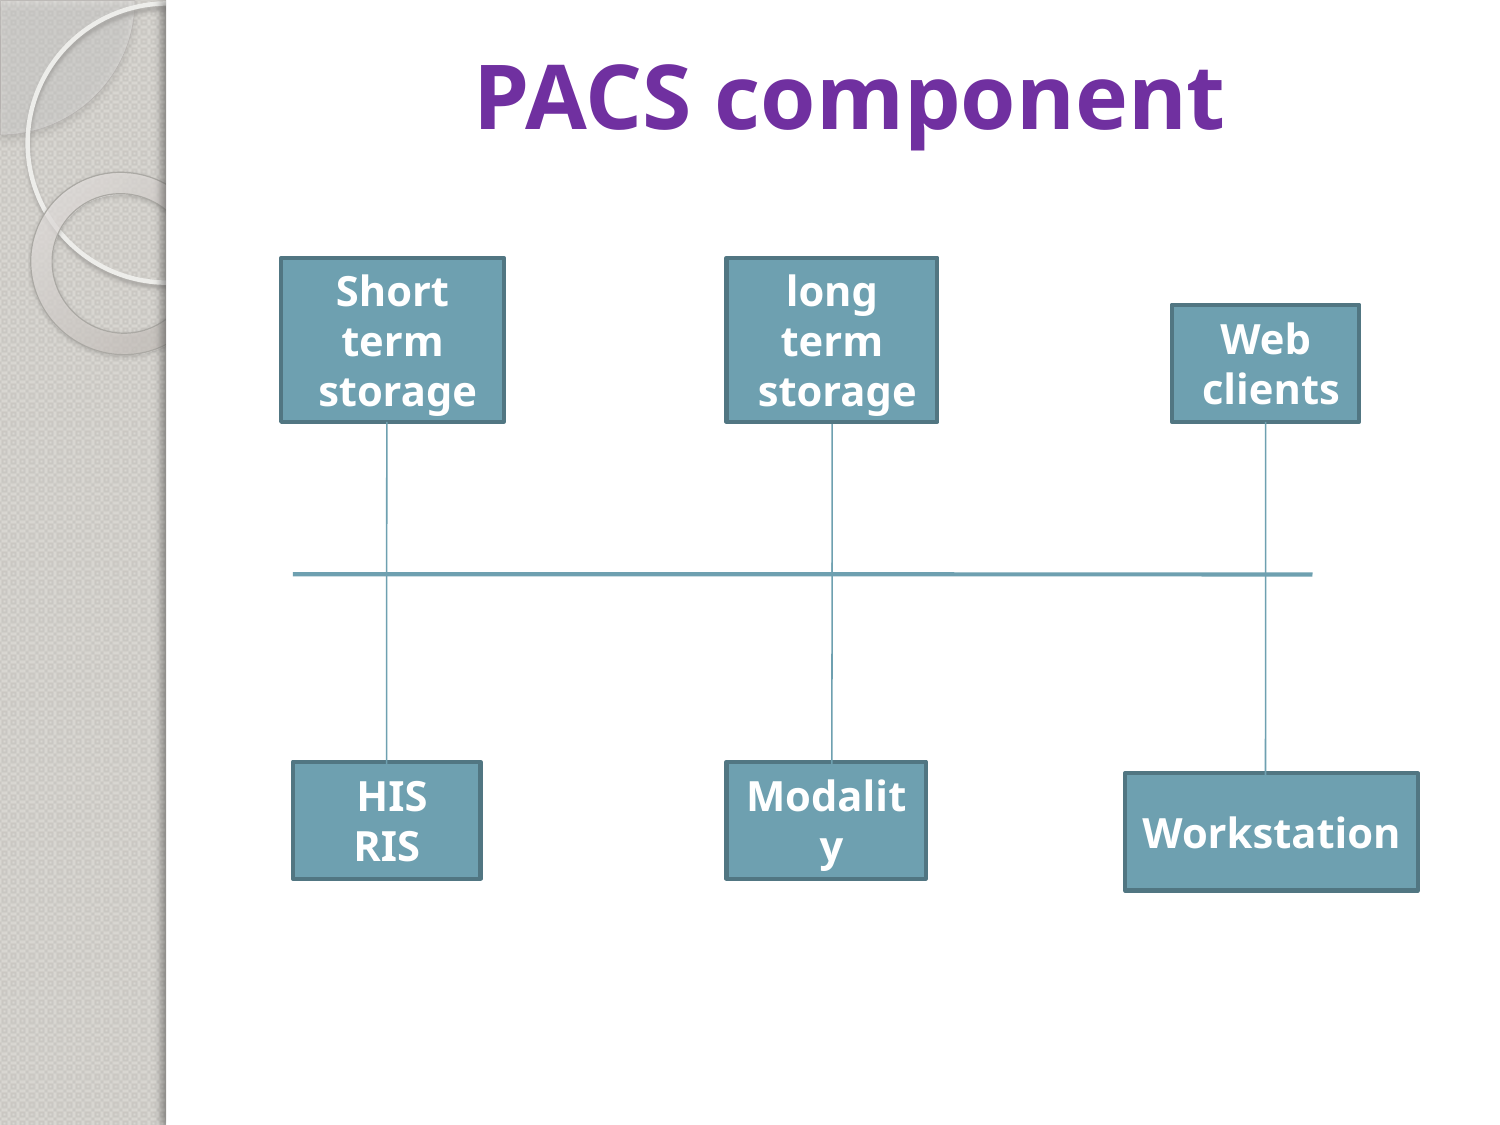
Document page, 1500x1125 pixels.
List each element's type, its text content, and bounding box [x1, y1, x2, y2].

text_box Web clients [1170, 303, 1361, 424]
text_box Modality [724, 760, 928, 881]
text_box long term storage [724, 256, 939, 424]
title PACS component [234, 0, 1465, 188]
text_box HIS RIS [291, 760, 483, 881]
text_box Short term storage [279, 256, 506, 424]
text_box Workstation [1123, 771, 1420, 893]
